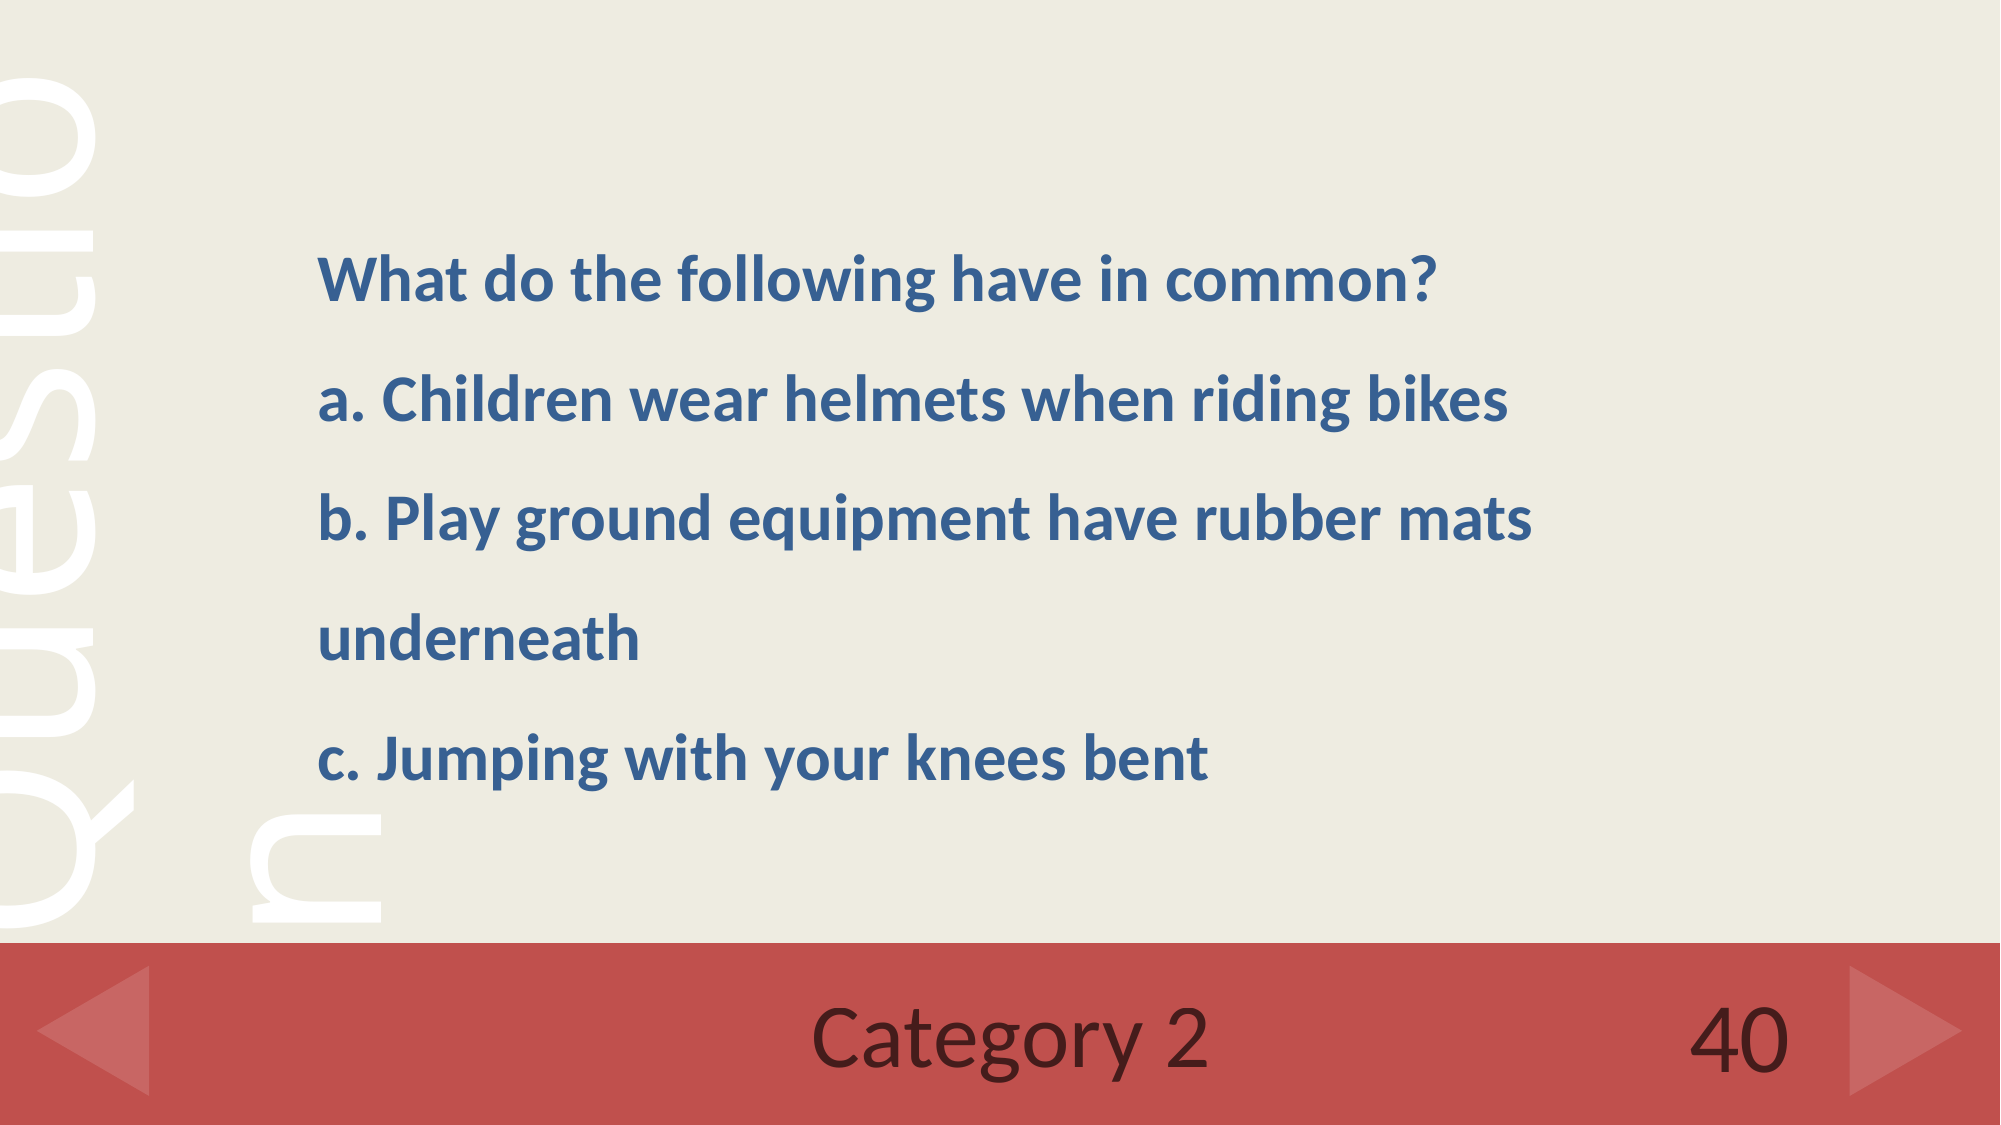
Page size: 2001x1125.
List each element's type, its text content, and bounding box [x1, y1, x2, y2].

list What do the following have in common? a. Children wear helmets when riding bikes b. Play ground equipment have rubber mats underneath c. Jumping with your knees bent [302, 123, 1866, 866]
title Category 2 [111, 937, 1912, 1125]
